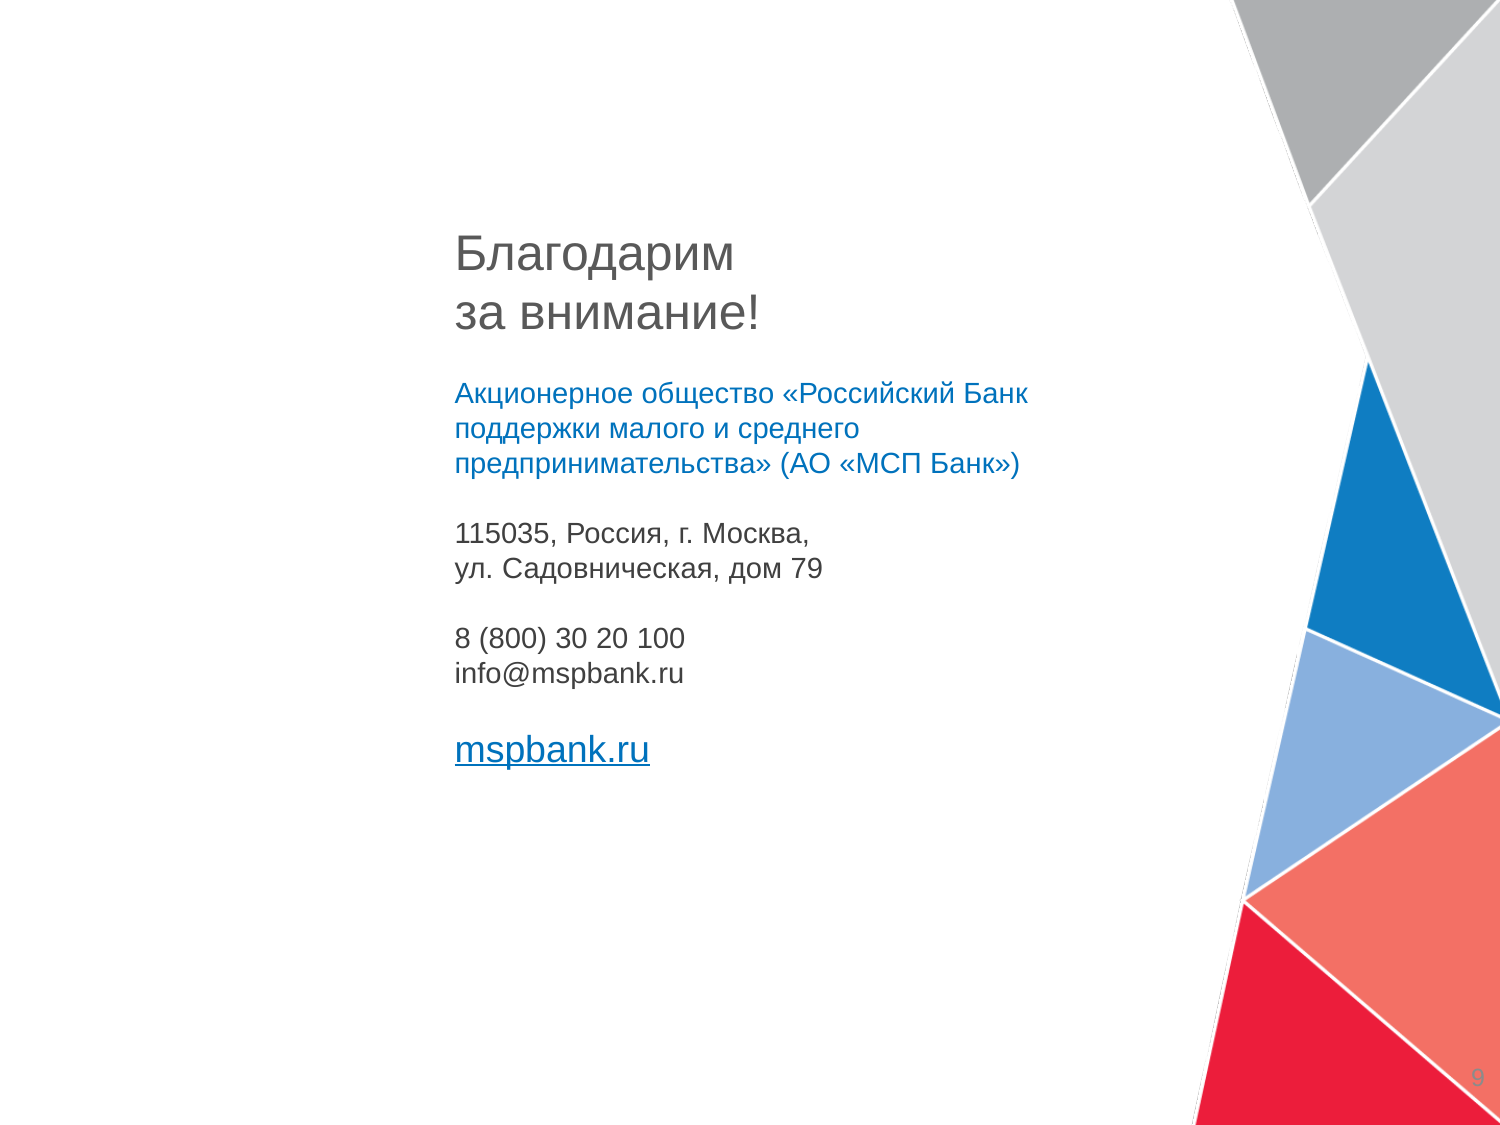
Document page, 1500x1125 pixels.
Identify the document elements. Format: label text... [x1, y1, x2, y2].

picture [0, 0, 1500, 1125]
title Благодарим за внимание! Акционерное общество «Российский Банк поддержки малого и среднего предпринимательства» (АО «МСП Банк») 115035, Россия, г. Москва, ул. Садовническая, дом 79 8 (800) 30 20 100 info@mspbank.ru mspbank.ru [454, 219, 1187, 1000]
slide_number 9 [1149, 1046, 1500, 1107]
